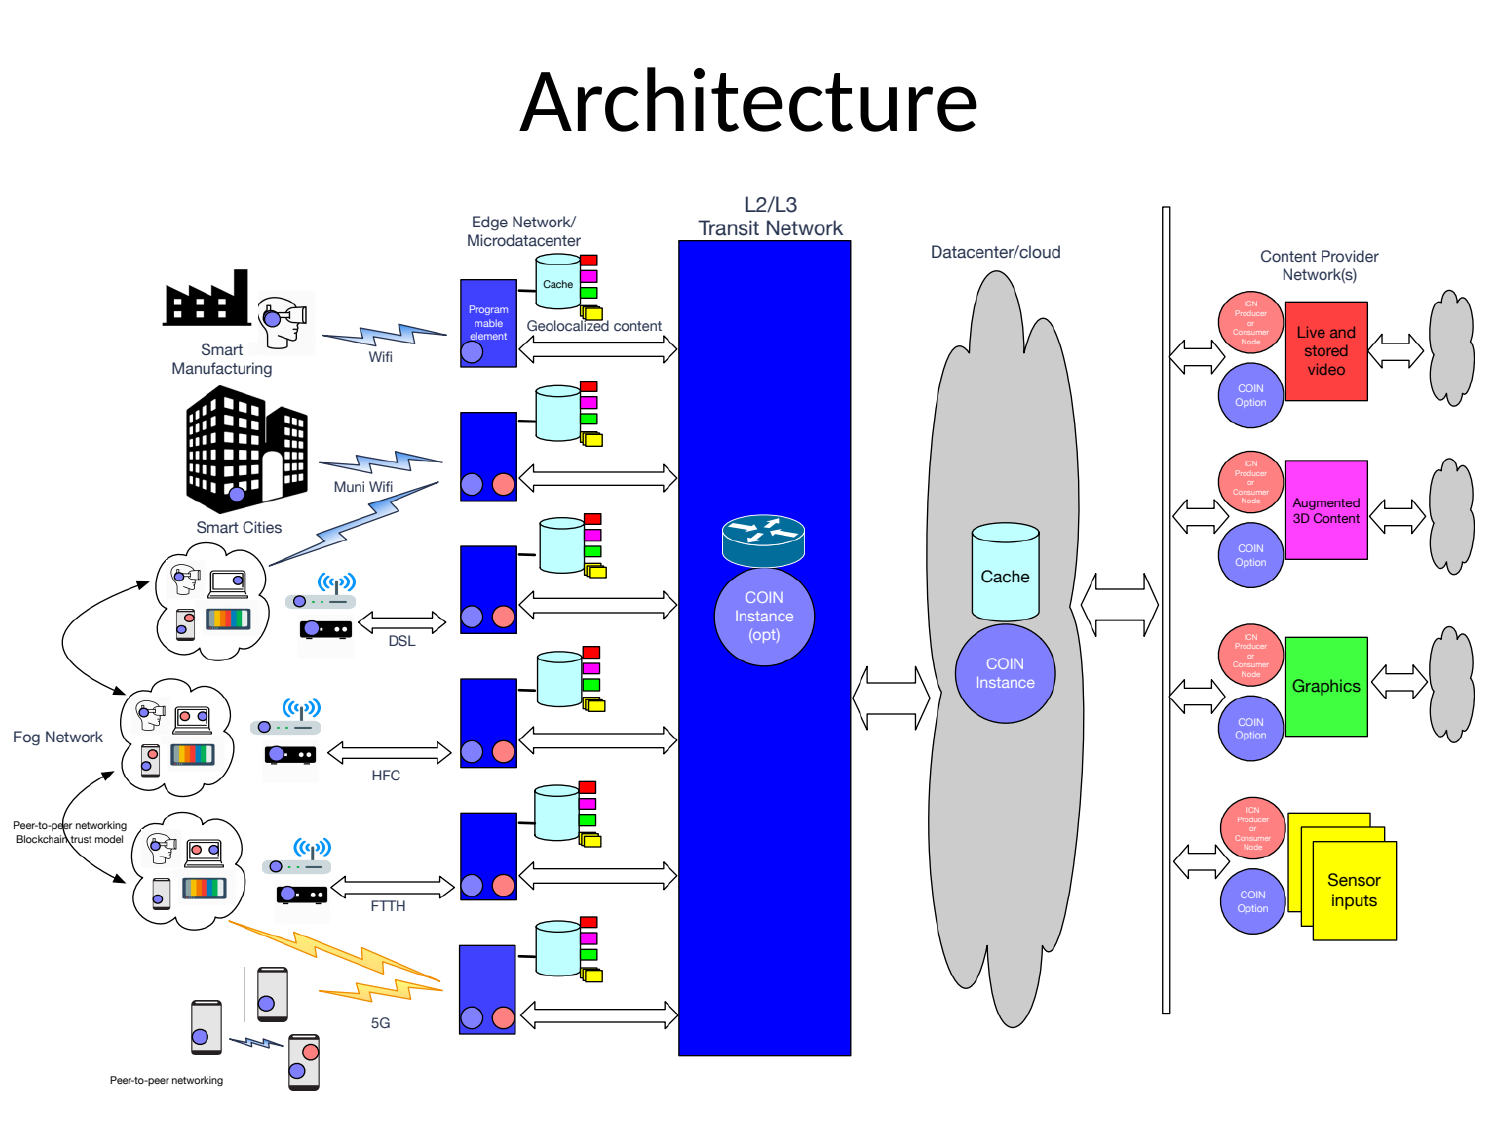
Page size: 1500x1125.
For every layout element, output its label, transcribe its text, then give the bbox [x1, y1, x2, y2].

picture [0, 185, 1476, 1094]
title Architecture [75, 1, 1425, 184]
